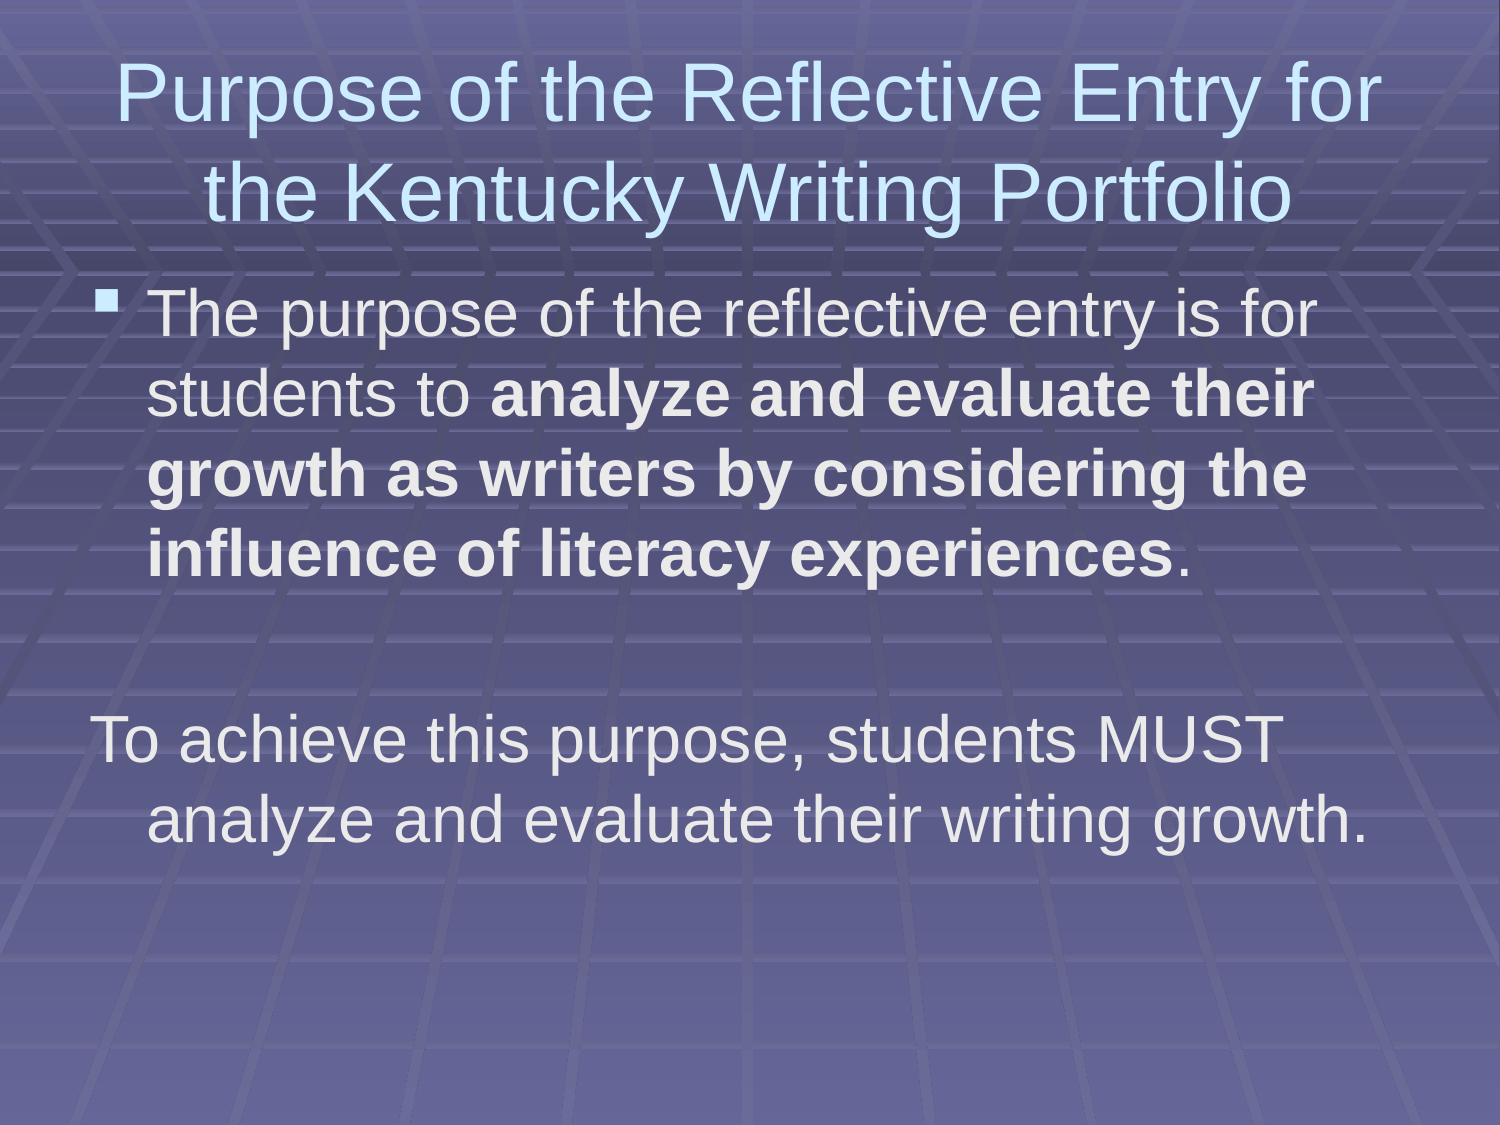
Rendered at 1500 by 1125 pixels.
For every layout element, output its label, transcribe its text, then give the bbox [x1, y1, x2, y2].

list The purpose of the reflective entry is for students to analyze and evaluate their growth as writers by considering the influence of literacy experiences. To achieve this purpose, students MUST analyze and evaluate their writing growth. [74, 261, 1425, 1001]
title Purpose of the Reflective Entry for the Kentucky Writing Portfolio [74, 44, 1425, 233]
